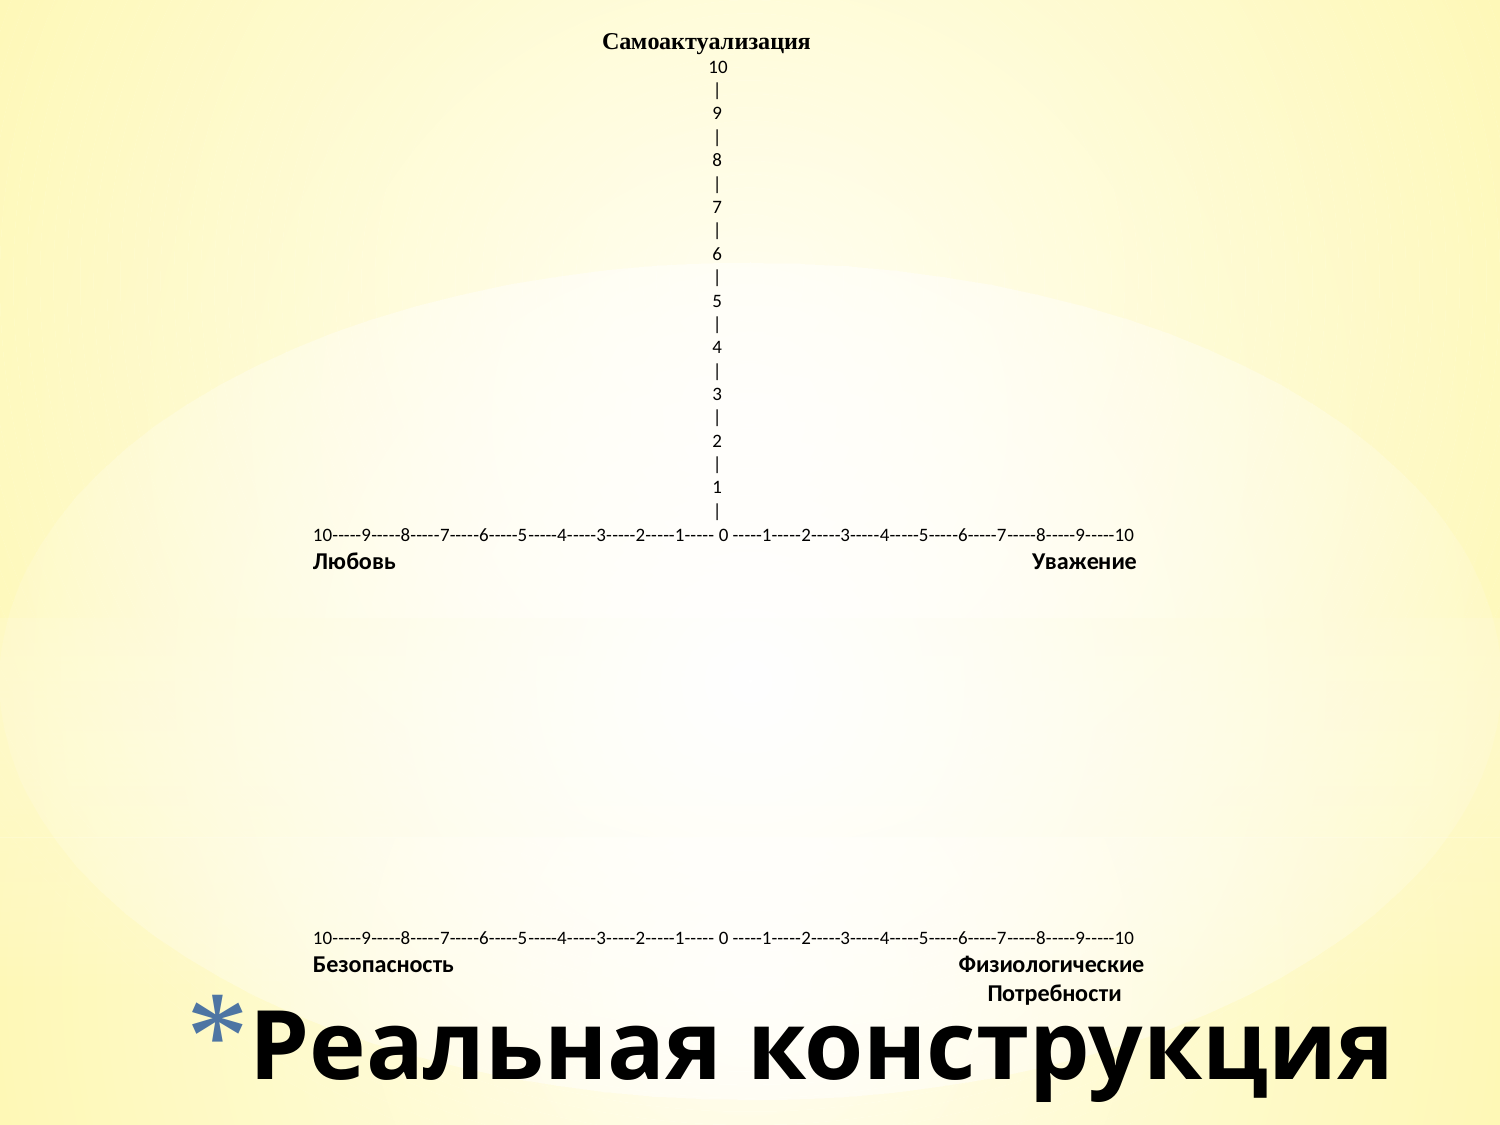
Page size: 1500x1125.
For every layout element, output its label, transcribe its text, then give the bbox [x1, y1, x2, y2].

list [312, 0, 1436, 1011]
title Реальная конструкция [100, 975, 1410, 1125]
